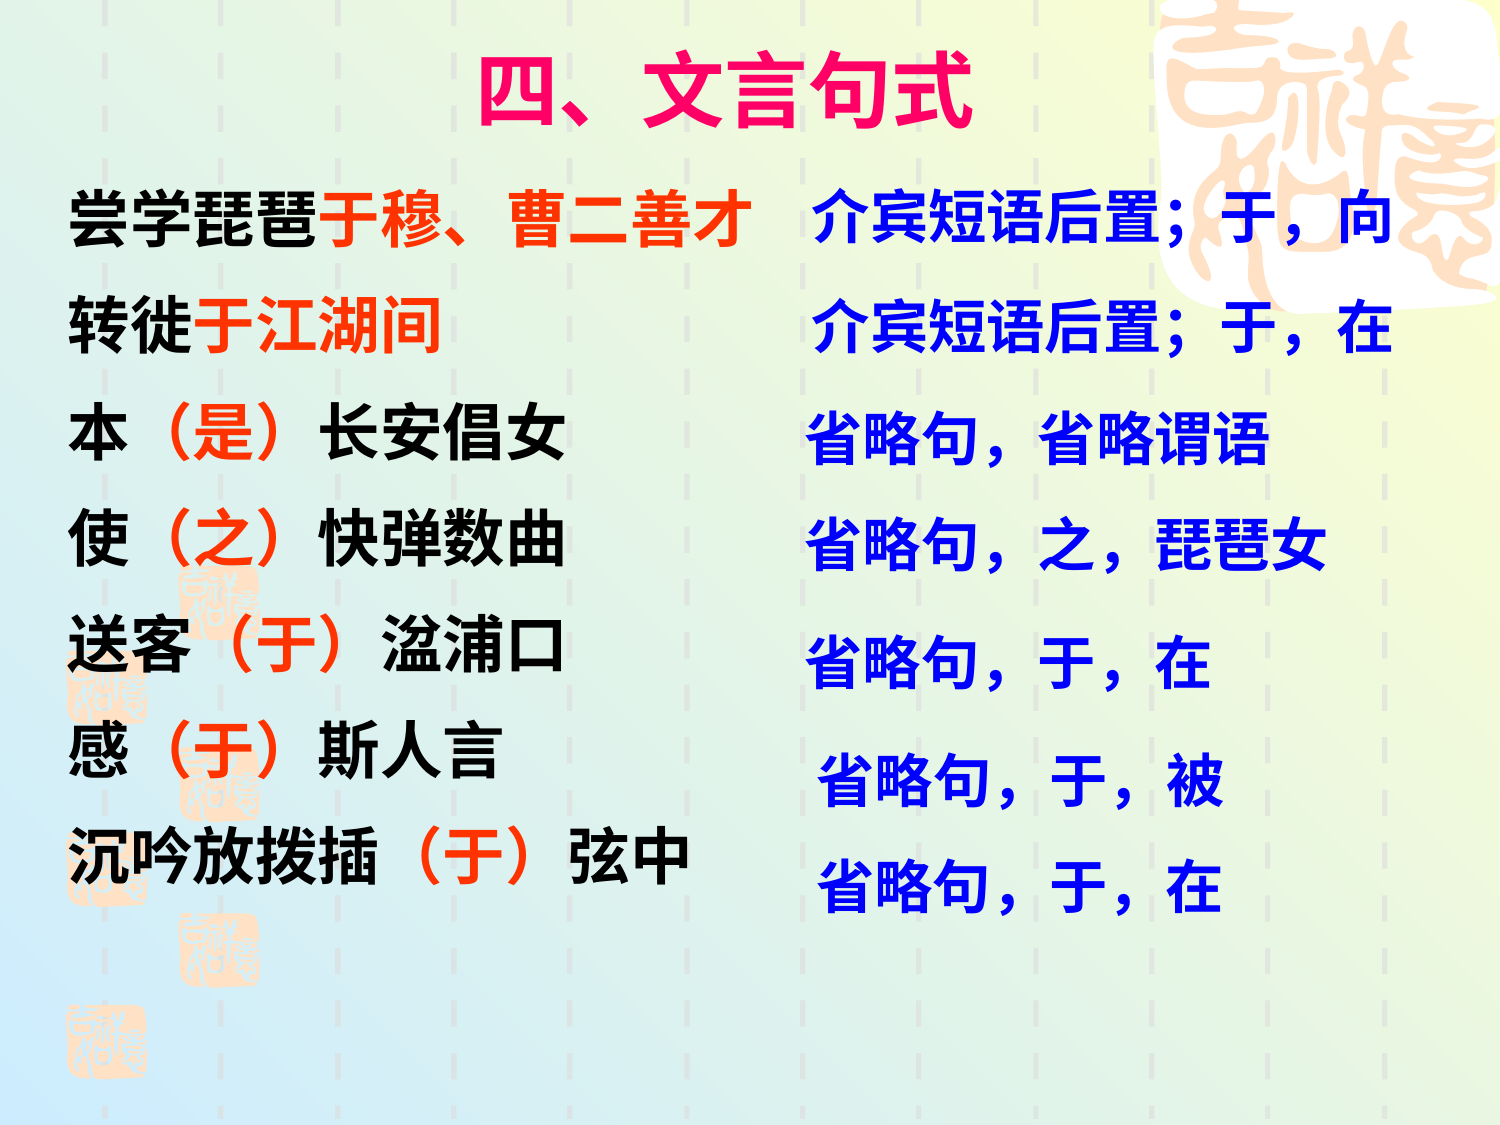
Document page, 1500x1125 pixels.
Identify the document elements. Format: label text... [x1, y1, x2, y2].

text_box 介宾短语后置；于，在 [797, 282, 1448, 368]
text_box 介宾短语后置；于，向 [797, 172, 1448, 258]
text_box 省略句，于，被 [801, 737, 1427, 822]
text_box 尝学琵琶于穆、曹二善才 转徙于江湖间 本（是）长安倡女 使（之）快弹数曲 送客（于）湓浦口 感（于）斯人言 沉吟放拨插（于）弦中 [53, 172, 869, 900]
text_box 四、文言句式 [460, 31, 1182, 146]
text_box 省略句，省略谓语 [790, 394, 1393, 480]
text_box 省略句，于，在 [790, 618, 1403, 704]
text_box 省略句，于，在 [801, 843, 1415, 928]
text_box 省略句，之，琵琶女 [790, 500, 1417, 586]
